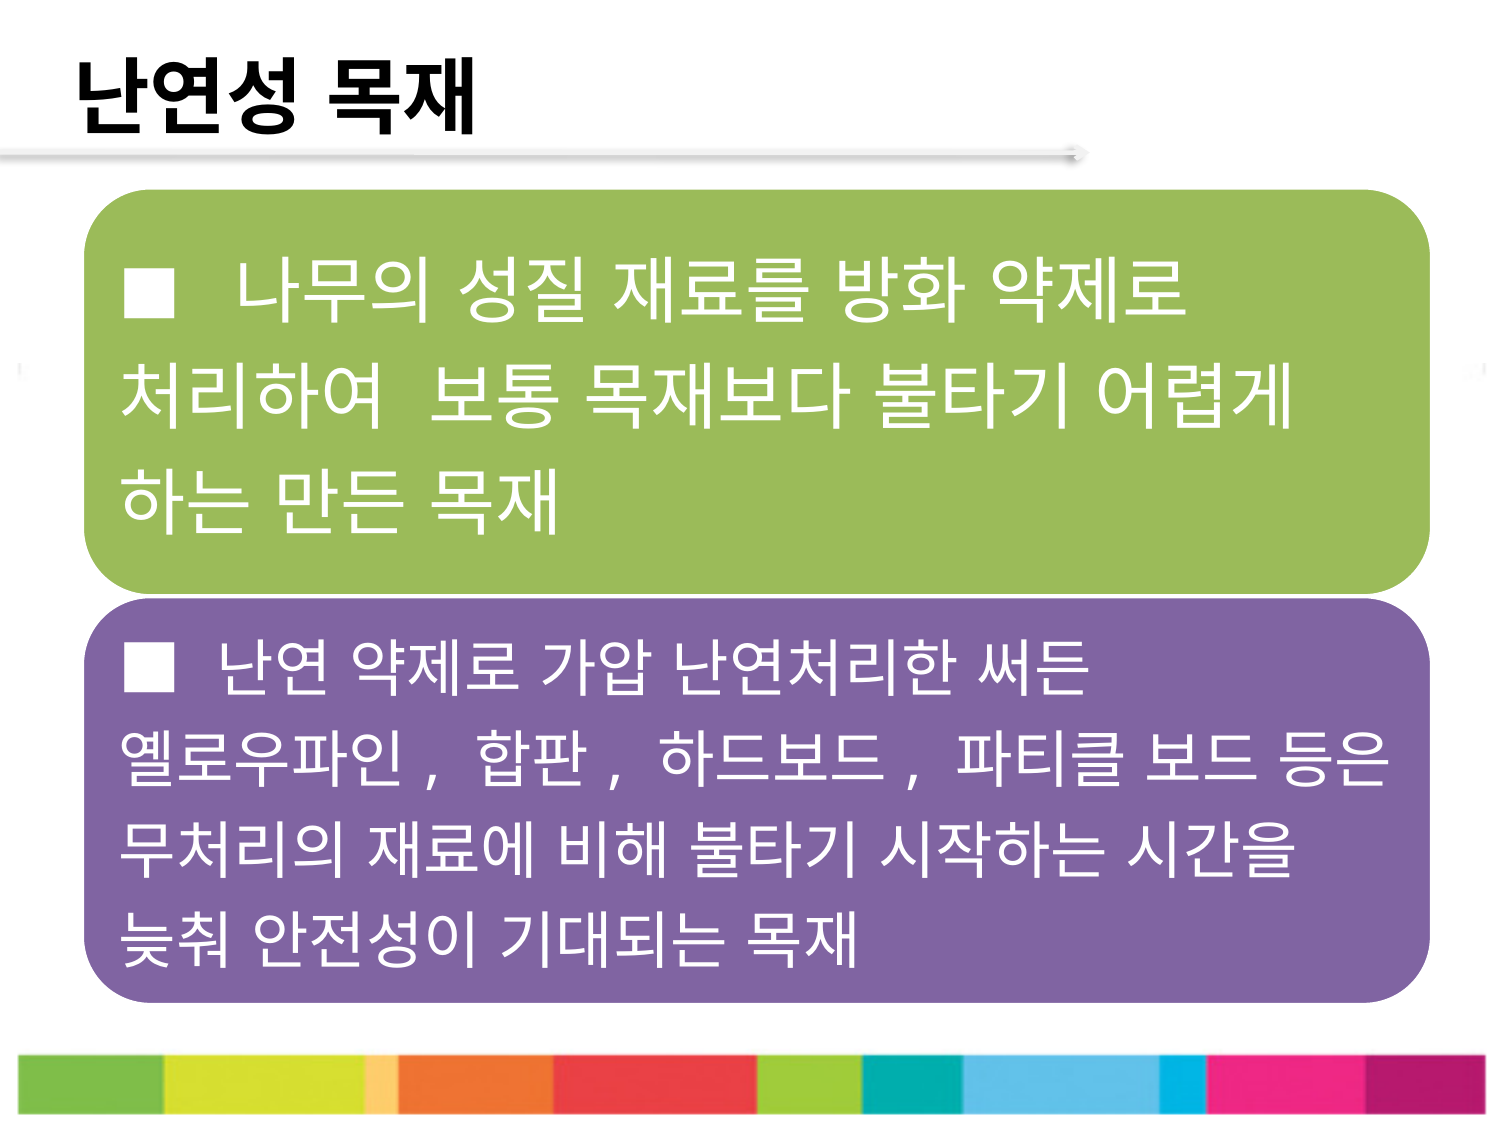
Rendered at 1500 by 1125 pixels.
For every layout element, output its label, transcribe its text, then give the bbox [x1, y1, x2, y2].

picture [0, 362, 1500, 1125]
title 난연성 목재 [58, 0, 1409, 188]
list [81, 187, 1433, 1006]
